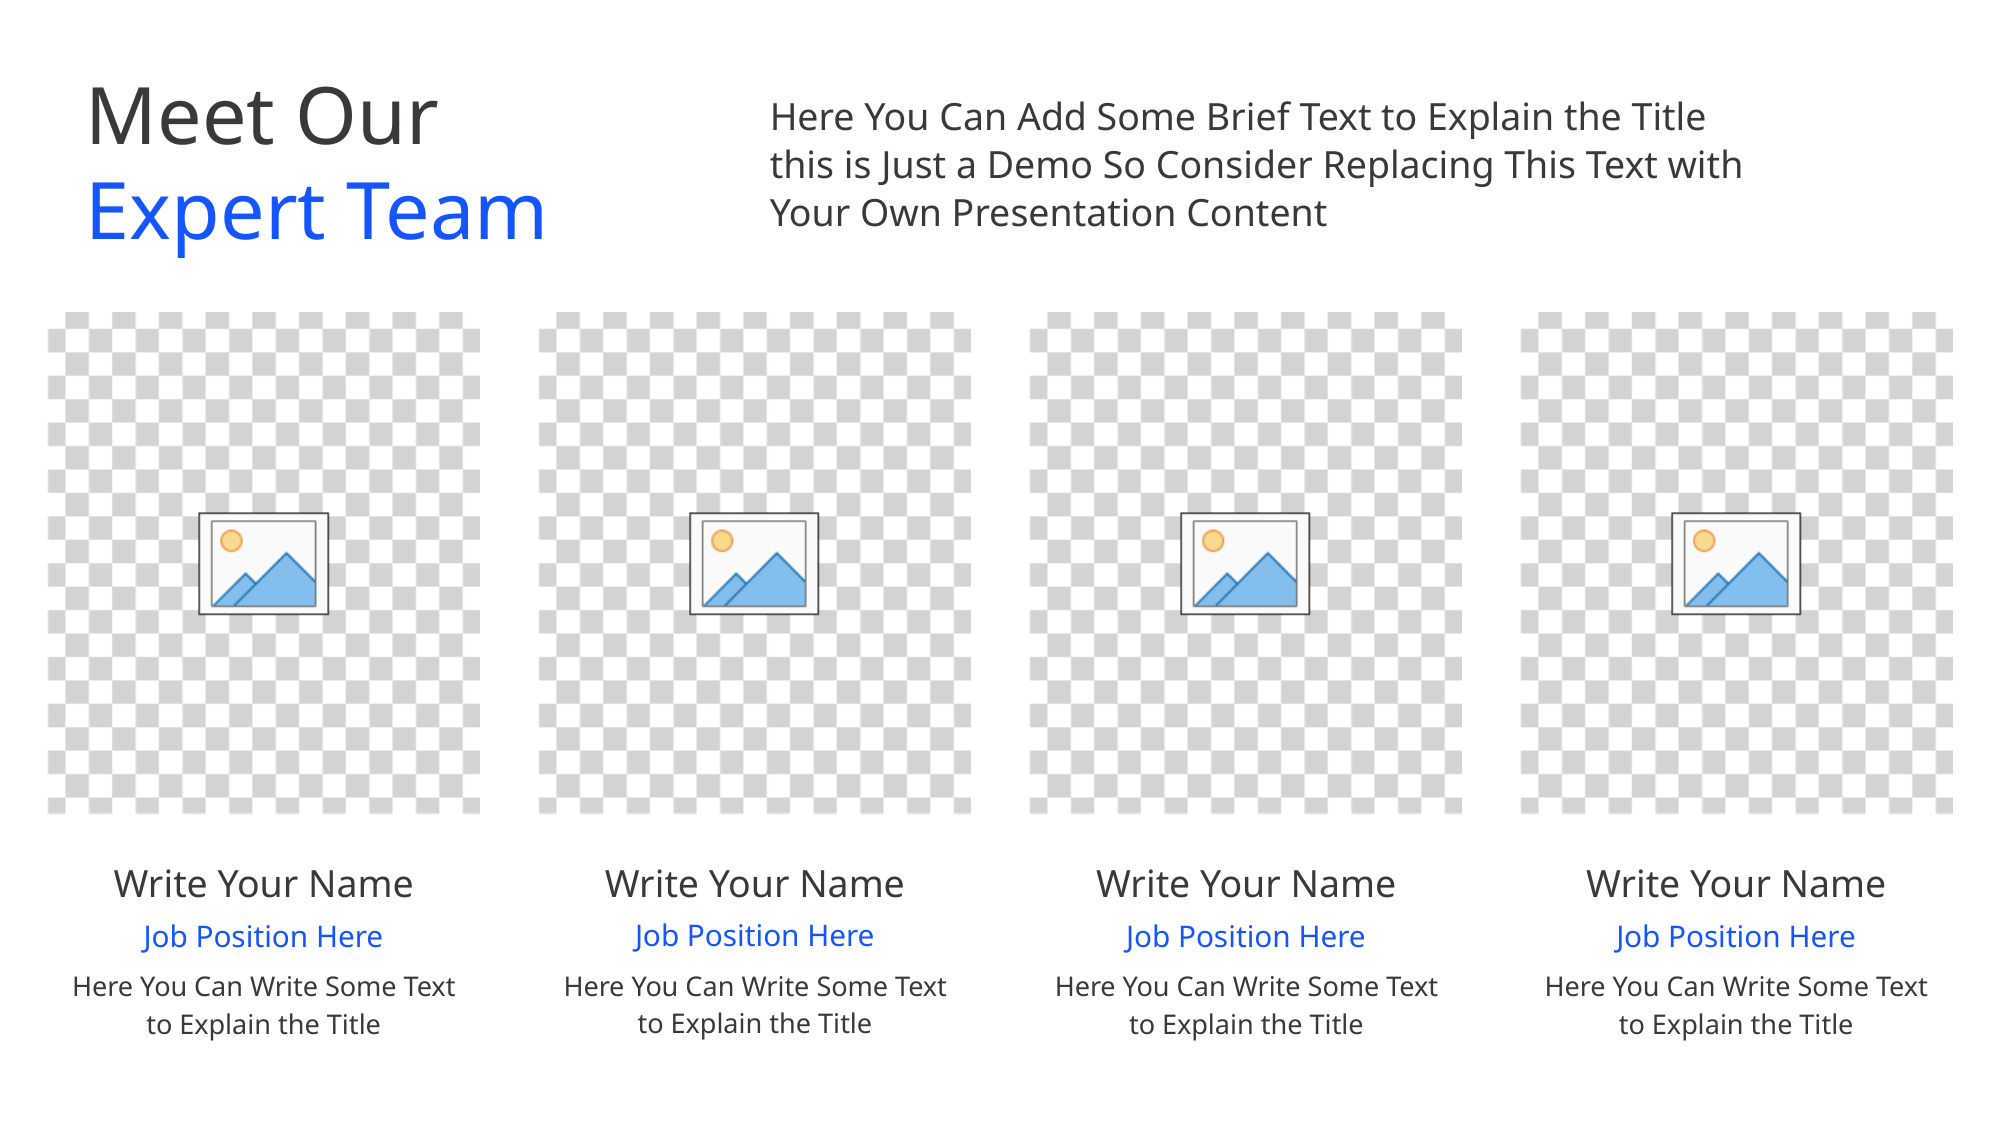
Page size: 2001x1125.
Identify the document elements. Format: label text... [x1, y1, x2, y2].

picture [1520, 312, 1953, 815]
text_box Job Position Here [1601, 909, 1872, 961]
text_box Write Your Name [589, 852, 921, 912]
text_box Meet Our Expert Team [70, 57, 667, 263]
text_box Write Your Name [1081, 852, 1412, 913]
text_box Here You Can Write Some Text to Explain the Title [1491, 957, 1982, 1047]
picture [538, 312, 971, 815]
text_box Here You Can Write Some Text to Explain the Title [509, 956, 1001, 1047]
picture [47, 312, 480, 815]
text_box Job Position Here [128, 909, 399, 961]
text_box Job Position Here [620, 909, 890, 960]
picture [1029, 312, 1462, 815]
text_box Here You Can Write Some Text to Explain the Title [18, 957, 509, 1047]
text_box Here You Can Write Some Text to Explain the Title [1001, 957, 1491, 1047]
text_box Write Your Name [98, 852, 429, 913]
text_box Write Your Name [1571, 852, 1902, 913]
text_box Here You Can Add Some Brief Text to Explain the Title this is Just a Demo So Consider Replacing This Text with Your Own Presentation Content [755, 82, 1900, 241]
text_box Job Position Here [1111, 909, 1382, 961]
